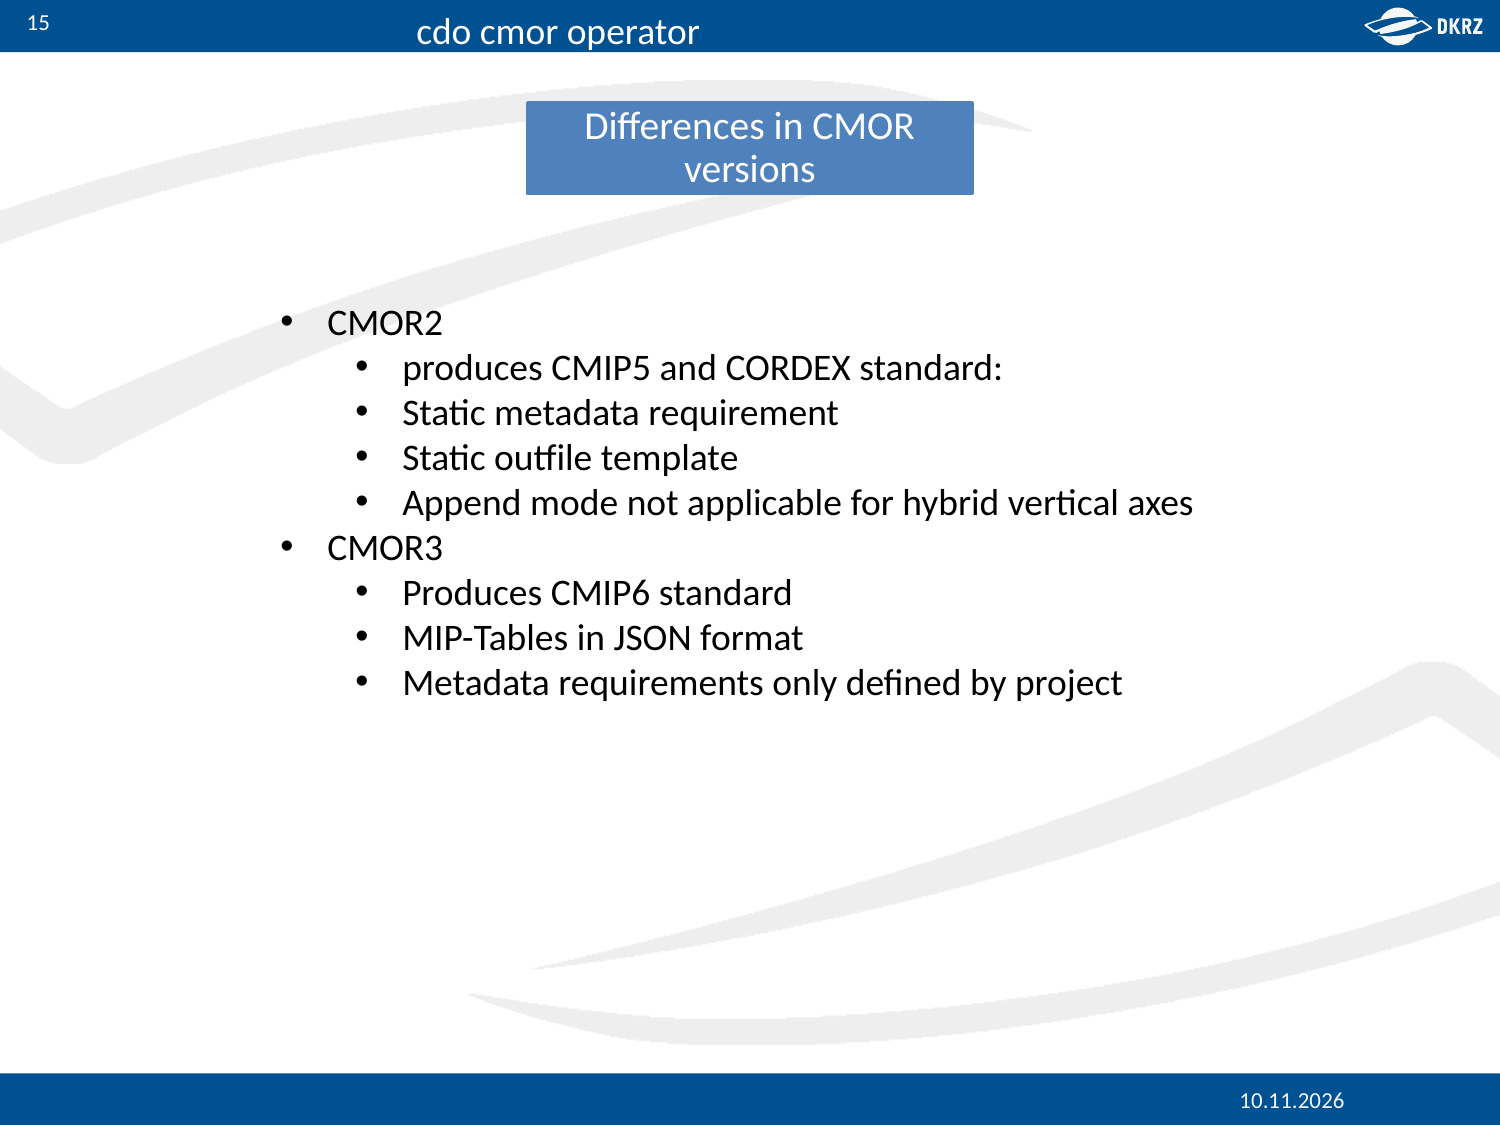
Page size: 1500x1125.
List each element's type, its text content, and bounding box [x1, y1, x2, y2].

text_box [527, 103, 973, 194]
slide_number 15 [1, 0, 65, 53]
picture [470, 662, 1500, 1044]
text_box CMOR2 produces CMIP5 and CORDEX standard: Static metadata requirement Static outfile template Append mode not applicable for hybrid vertical axes CMOR3 Produces CMIP6 standard MIP-Tables in JSON format Metadata requirements only defined by project [265, 290, 1258, 711]
picture [0, 80, 1032, 464]
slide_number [1187, 1072, 1360, 1125]
